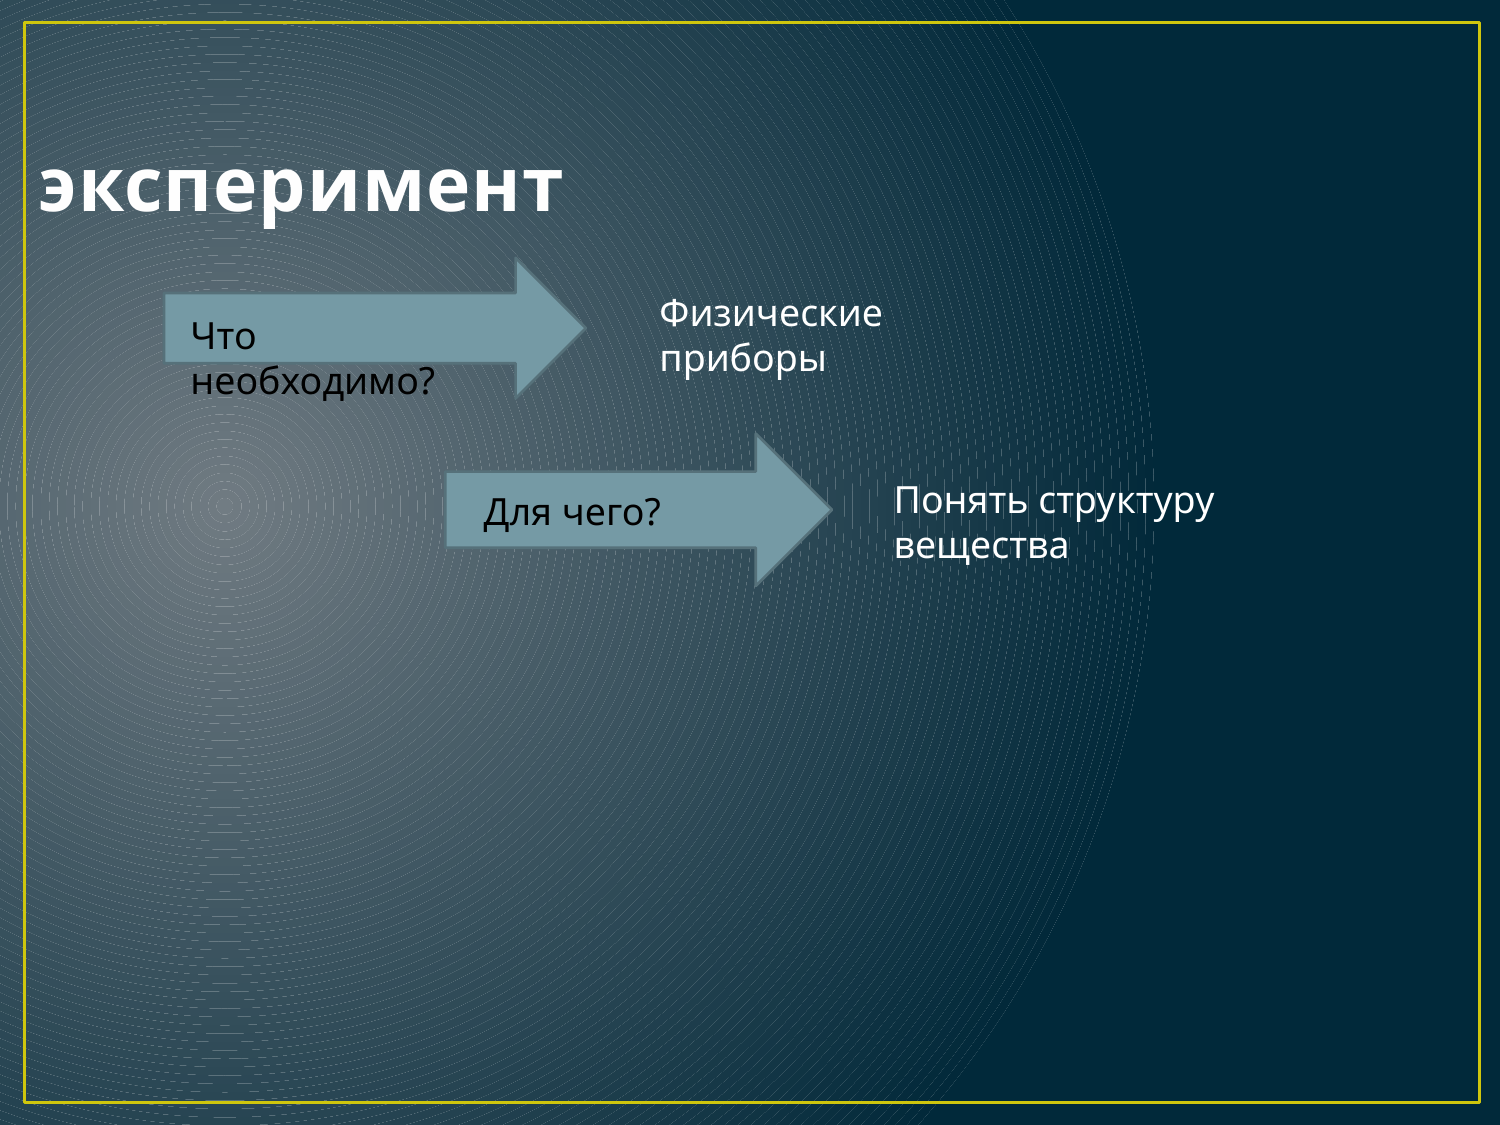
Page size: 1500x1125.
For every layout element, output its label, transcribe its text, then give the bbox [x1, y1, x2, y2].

text_box Что необходимо? [175, 304, 504, 410]
text_box Понять структуру вещества [878, 468, 1348, 574]
title эксперимент [23, 46, 704, 235]
text_box [162, 256, 587, 400]
text_box Физические приборы [644, 281, 1043, 386]
text_box Для чего? [468, 480, 750, 541]
text_box [443, 432, 833, 588]
